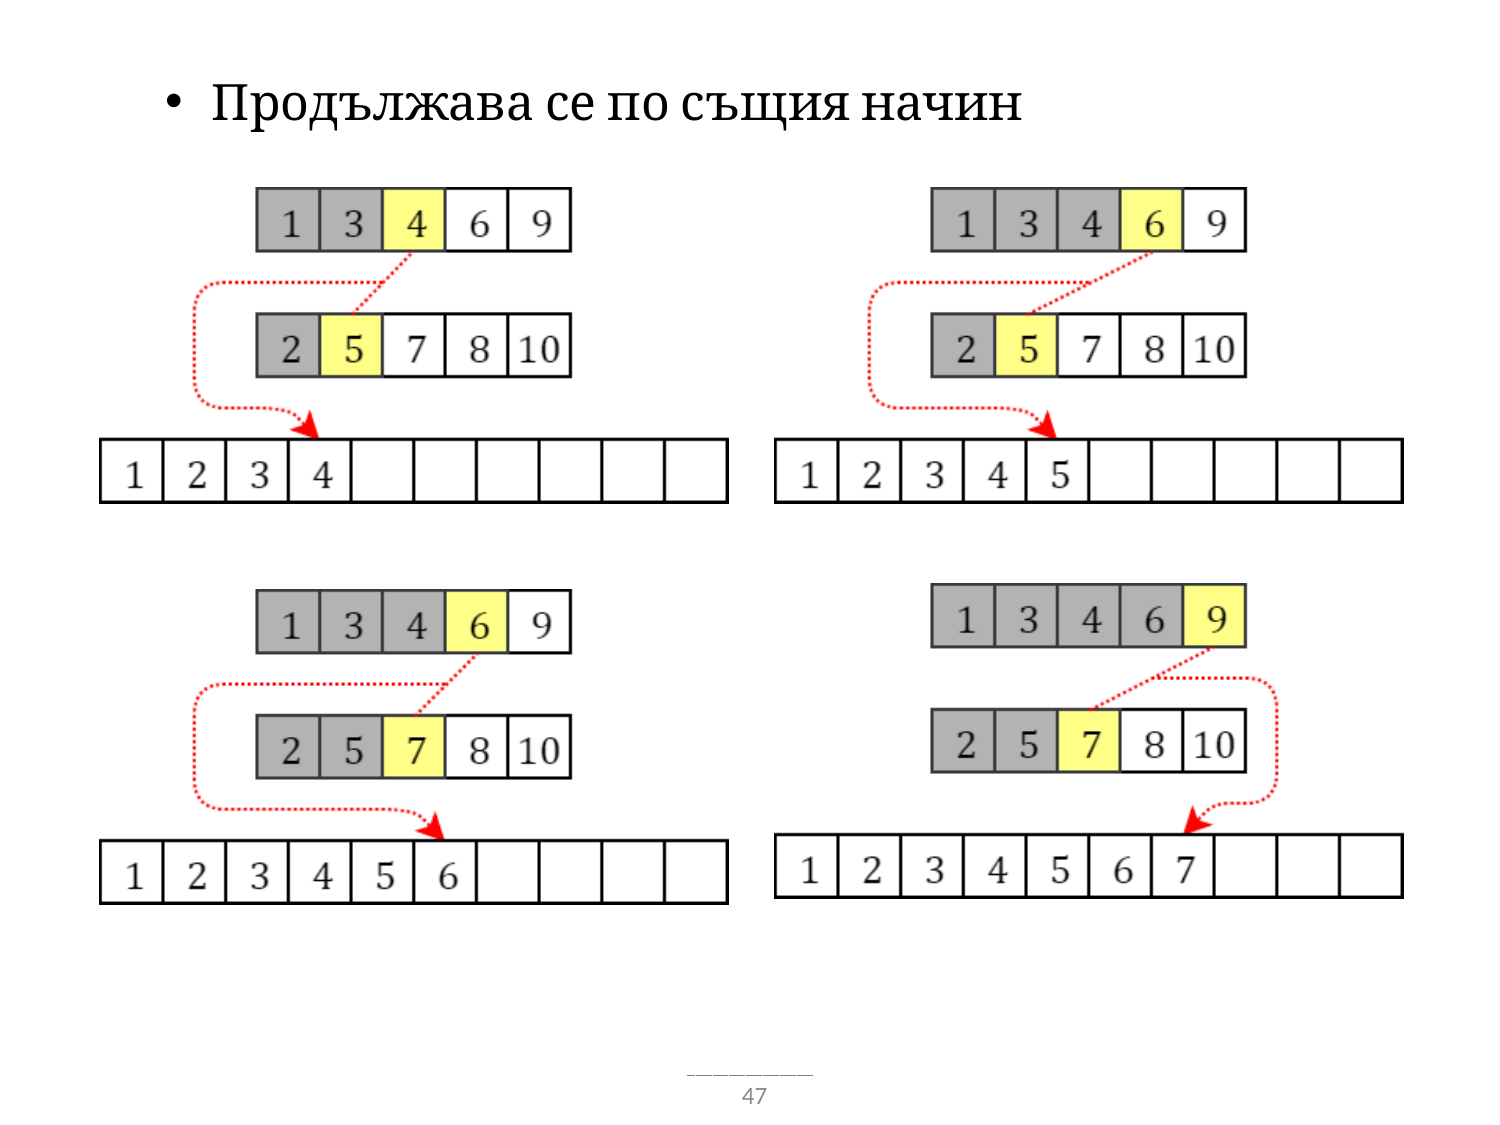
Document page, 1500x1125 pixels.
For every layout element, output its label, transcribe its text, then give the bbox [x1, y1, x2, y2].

picture [99, 588, 729, 905]
picture [774, 187, 1404, 504]
picture [99, 187, 729, 504]
slide_number 47 [579, 1065, 930, 1125]
list Продължава се по същия начин [75, 62, 1450, 1063]
picture [774, 582, 1404, 899]
